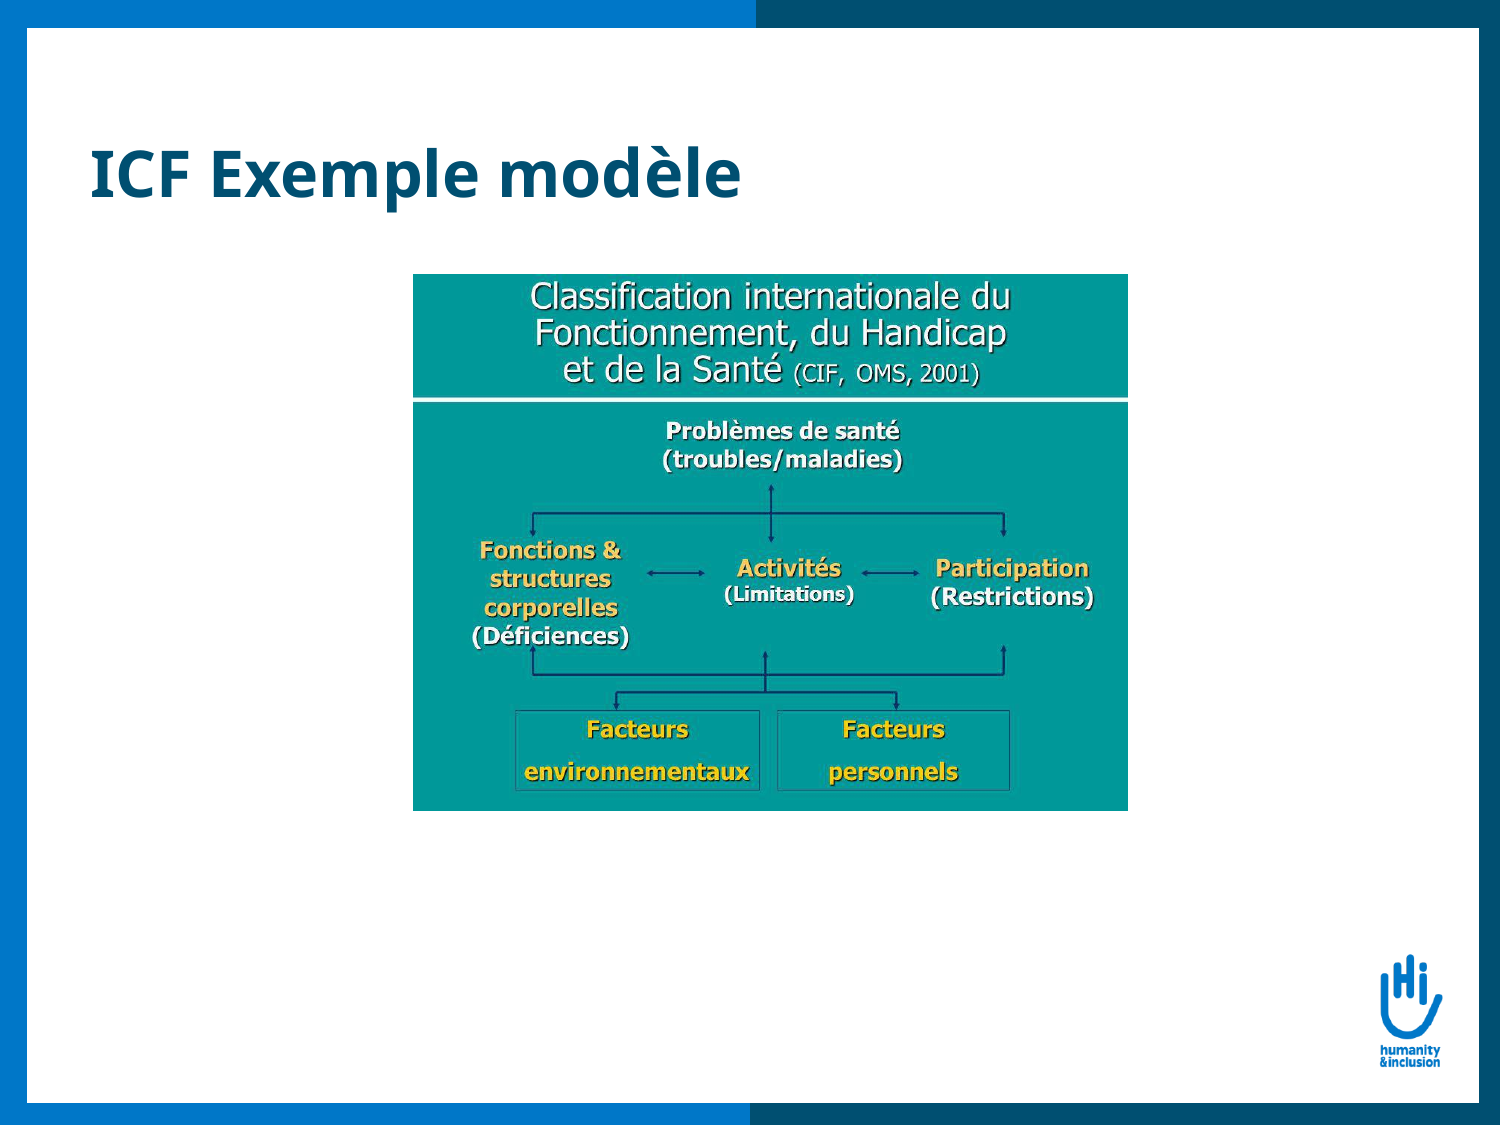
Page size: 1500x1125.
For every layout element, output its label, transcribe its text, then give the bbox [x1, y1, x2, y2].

picture [413, 274, 1129, 811]
title ICF Exemple modèle [78, 80, 1420, 262]
picture [1369, 942, 1451, 1078]
